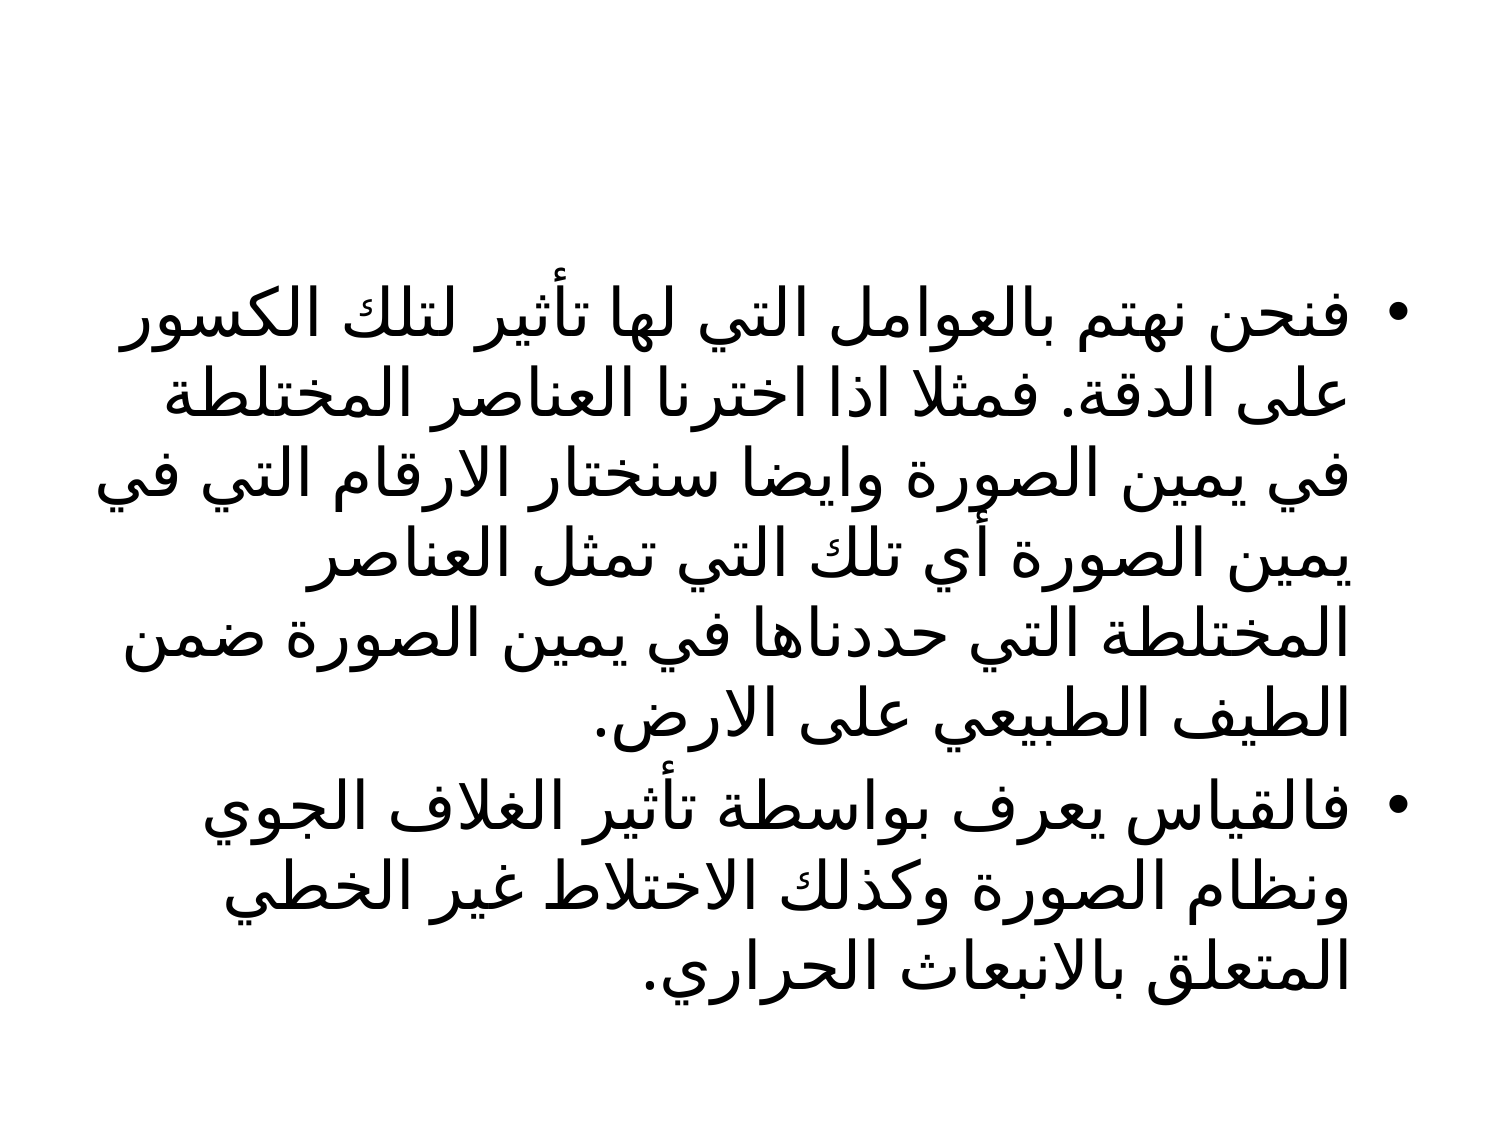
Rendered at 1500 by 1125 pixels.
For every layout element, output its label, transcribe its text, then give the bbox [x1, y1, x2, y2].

list فنحن نهتم بالعوامل التي لها تأثير لتلك الكسور على الدقة. فمثلا اذا اخترنا العناصر المختلطة في يمين الصورة وايضا سنختار الارقام التي في يمين الصورة أي تلك التي تمثل العناصر المختلطة التي حددناها في يمين الصورة ضمن الطيف الطبيعي على الارض. فالقياس يعرف بواسطة تأثير الغلاف الجوي ونظام الصورة وكذلك الاختلاط غير الخطي المتعلق بالانبعاث الحراري. [75, 262, 1425, 1005]
